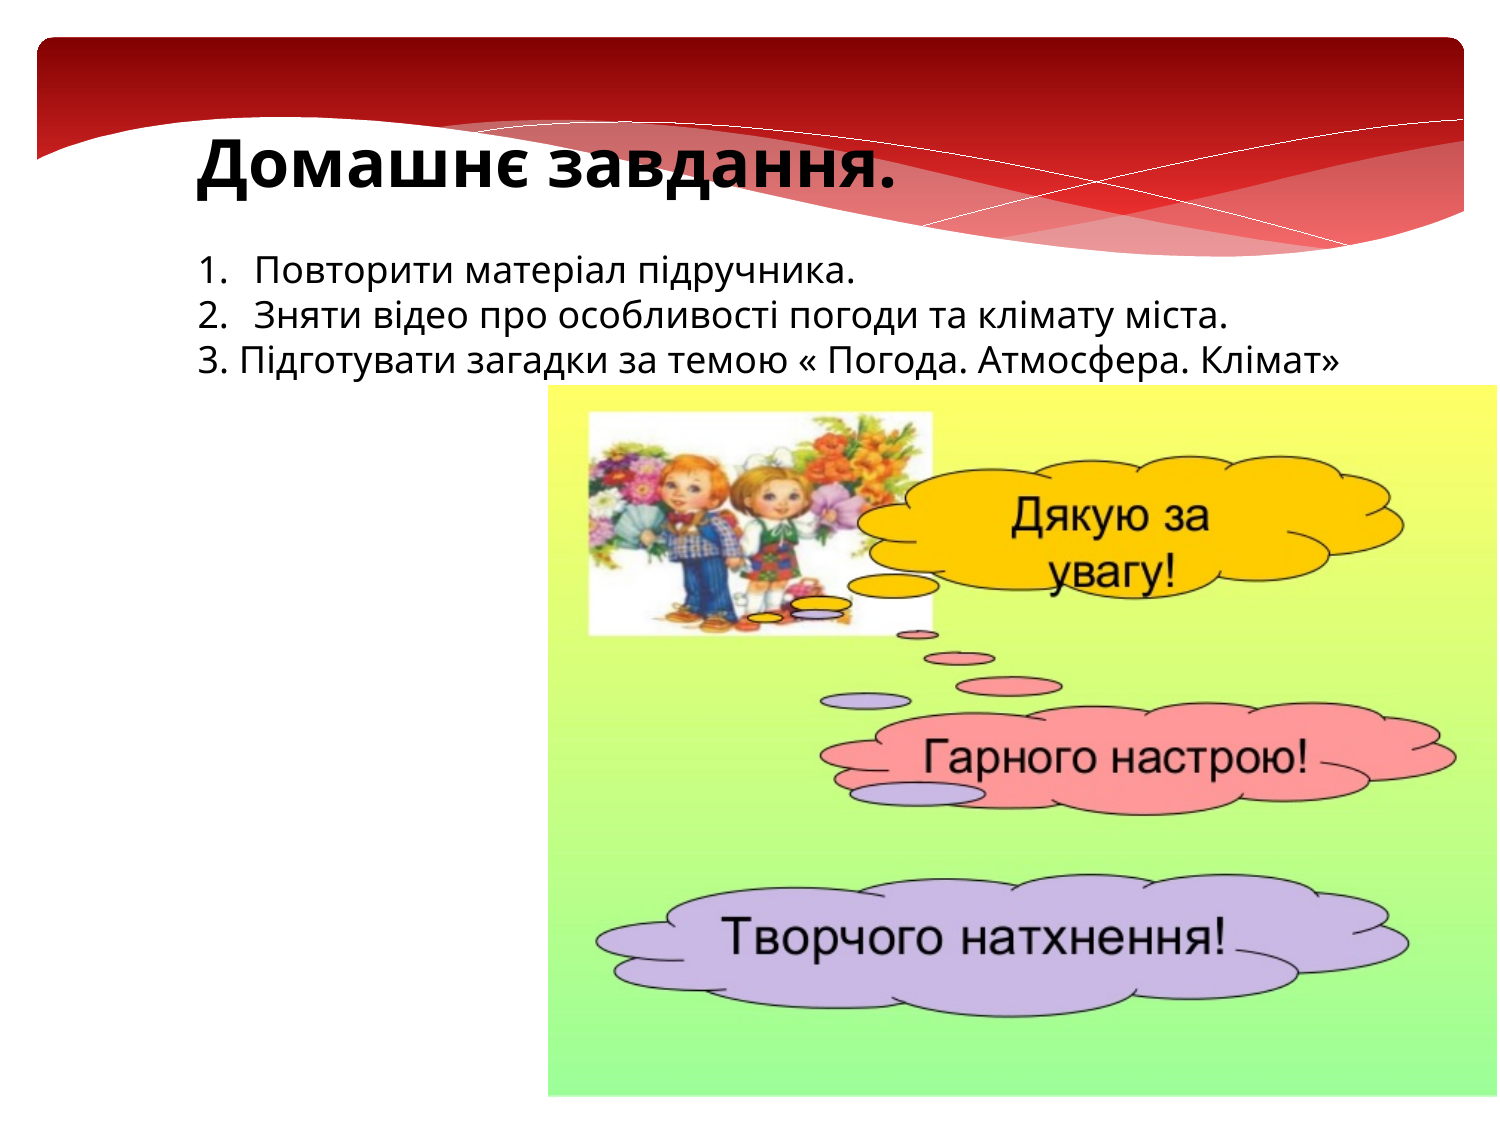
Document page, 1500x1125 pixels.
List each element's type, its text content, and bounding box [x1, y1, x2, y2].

text_box Домашнє завдання. Повторити матеріал підручника. Зняти відео про особливості погоди та клімату міста. 3. Підготувати загадки за темою « Погода. Атмосфера. Клімат» [183, 113, 1500, 389]
picture [548, 385, 1497, 1097]
